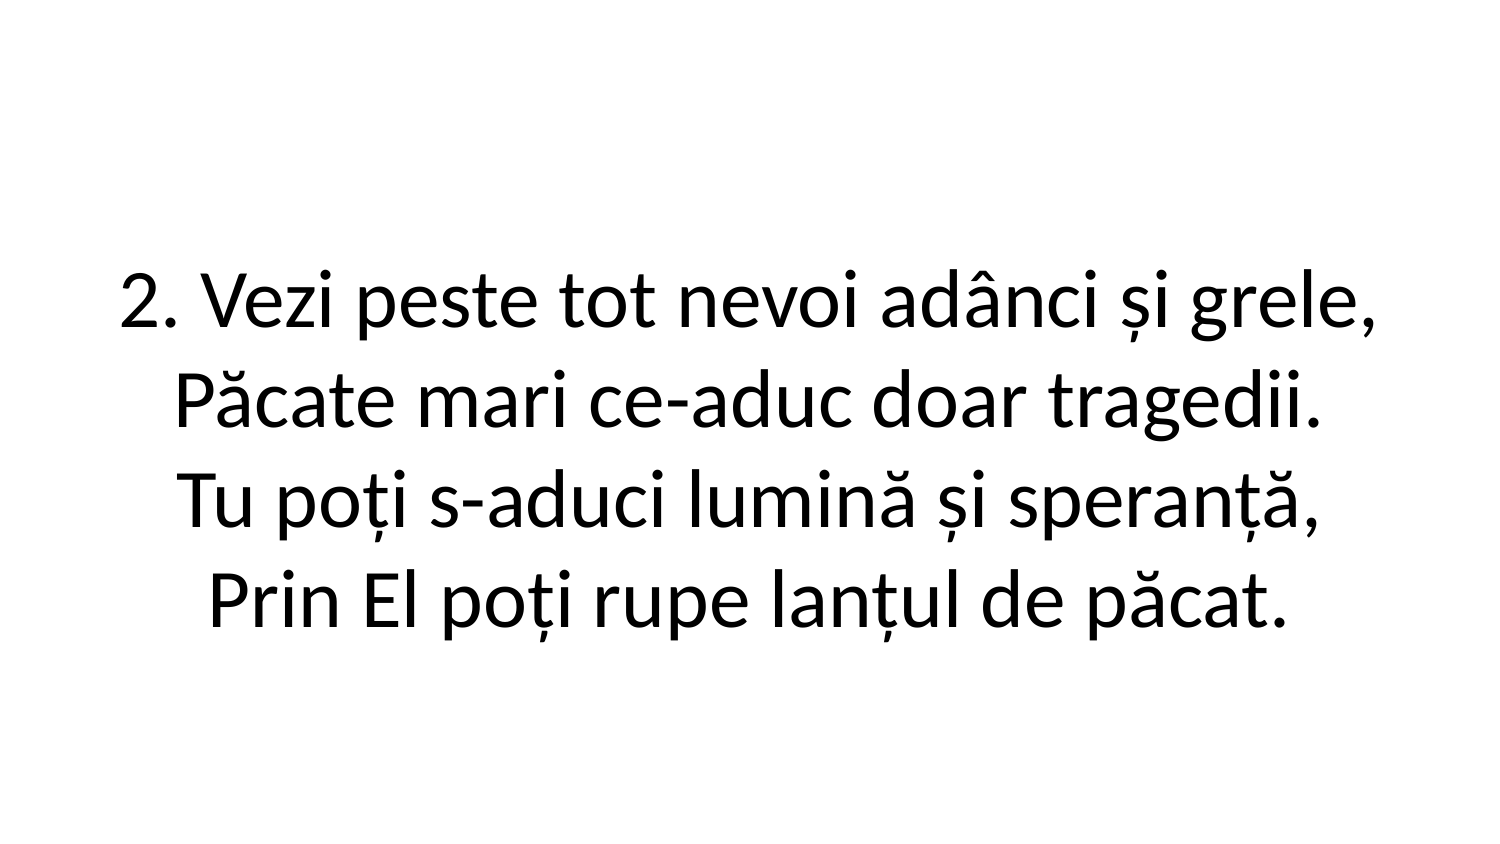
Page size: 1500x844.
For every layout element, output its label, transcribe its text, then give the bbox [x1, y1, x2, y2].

text_box 2. Vezi peste tot nevoi adânci și grele, Păcate mari ce-aduc doar tragedii. Tu poți s-aduci lumină și speranță, Prin El poți rupe lanțul de păcat. [104, 192, 1396, 652]
